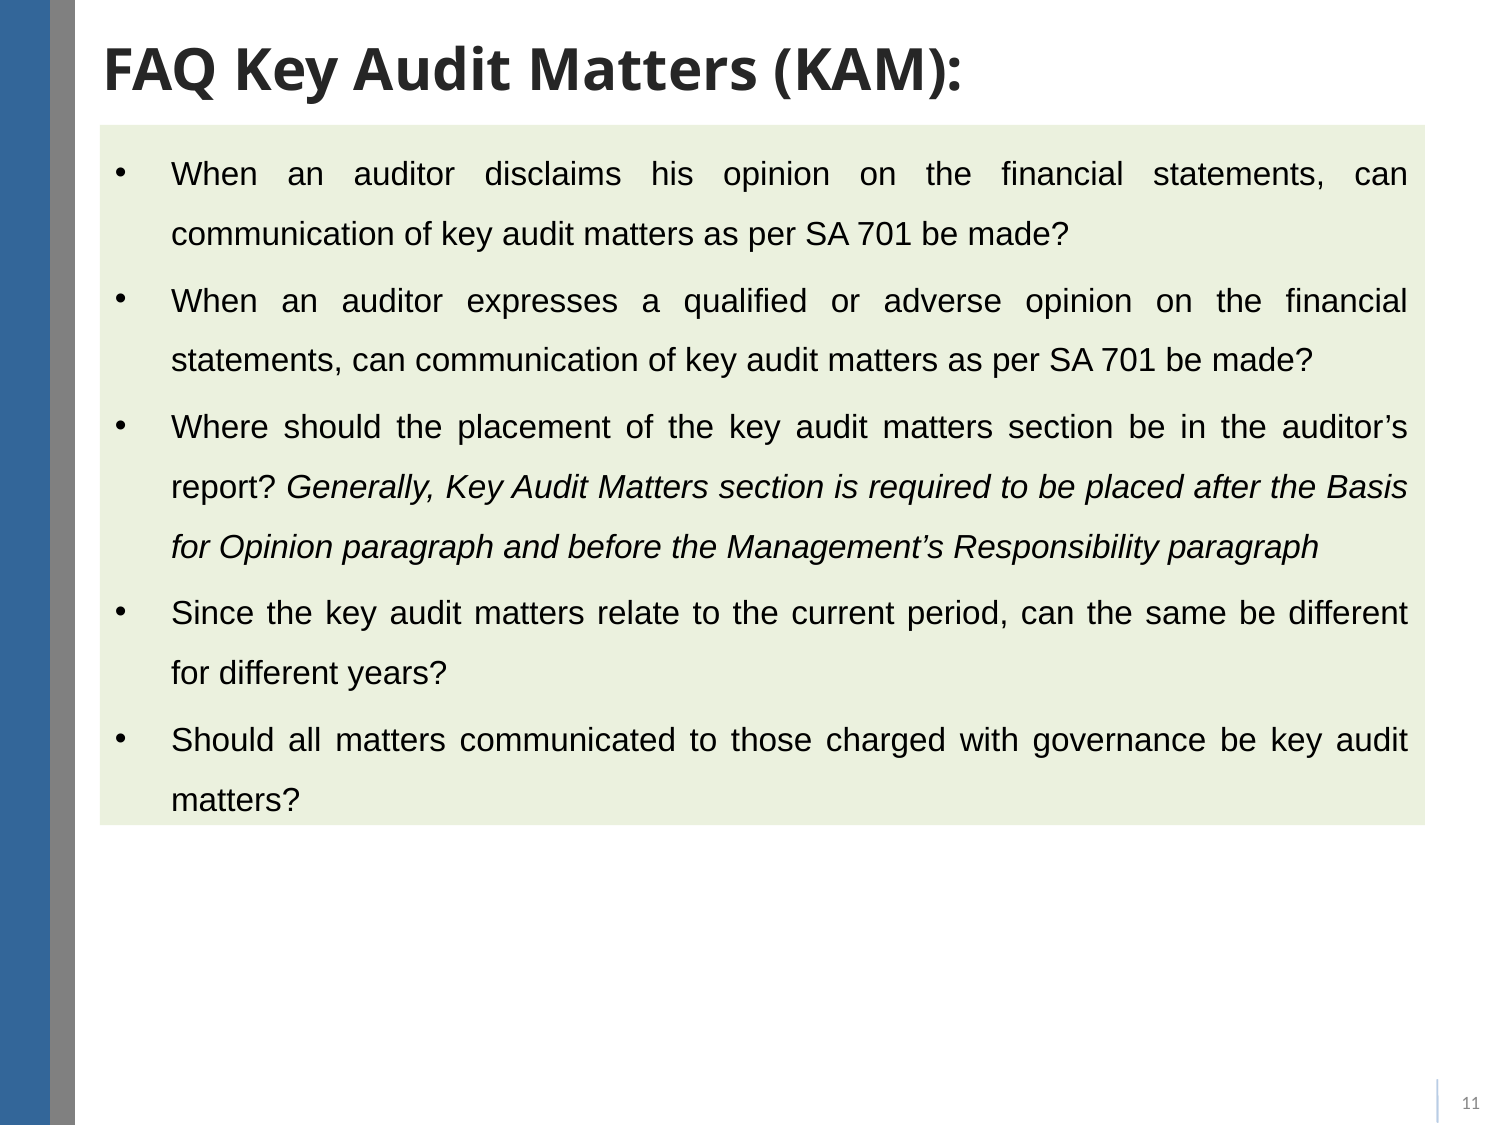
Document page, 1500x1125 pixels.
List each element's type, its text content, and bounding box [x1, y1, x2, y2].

slide_number 11 [1437, 1079, 1496, 1125]
text_box When an auditor disclaims his opinion on the financial statements, can communication of key audit matters as per SA 701 be made? When an auditor expresses a qualified or adverse opinion on the financial statements, can communication of key audit matters as per SA 701 be made? Where should the placement of the key audit matters section be in the auditor’s report? Generally, Key Audit Matters section is required to be placed after the Basis for Opinion paragraph and before the Management’s Responsibility paragraph Since the key audit matters relate to the current period, can the same be different for different years? Should all matters communicated to those charged with governance be key audit matters? [99, 124, 1425, 826]
title FAQ Key Audit Matters (KAM): [87, 24, 1413, 143]
